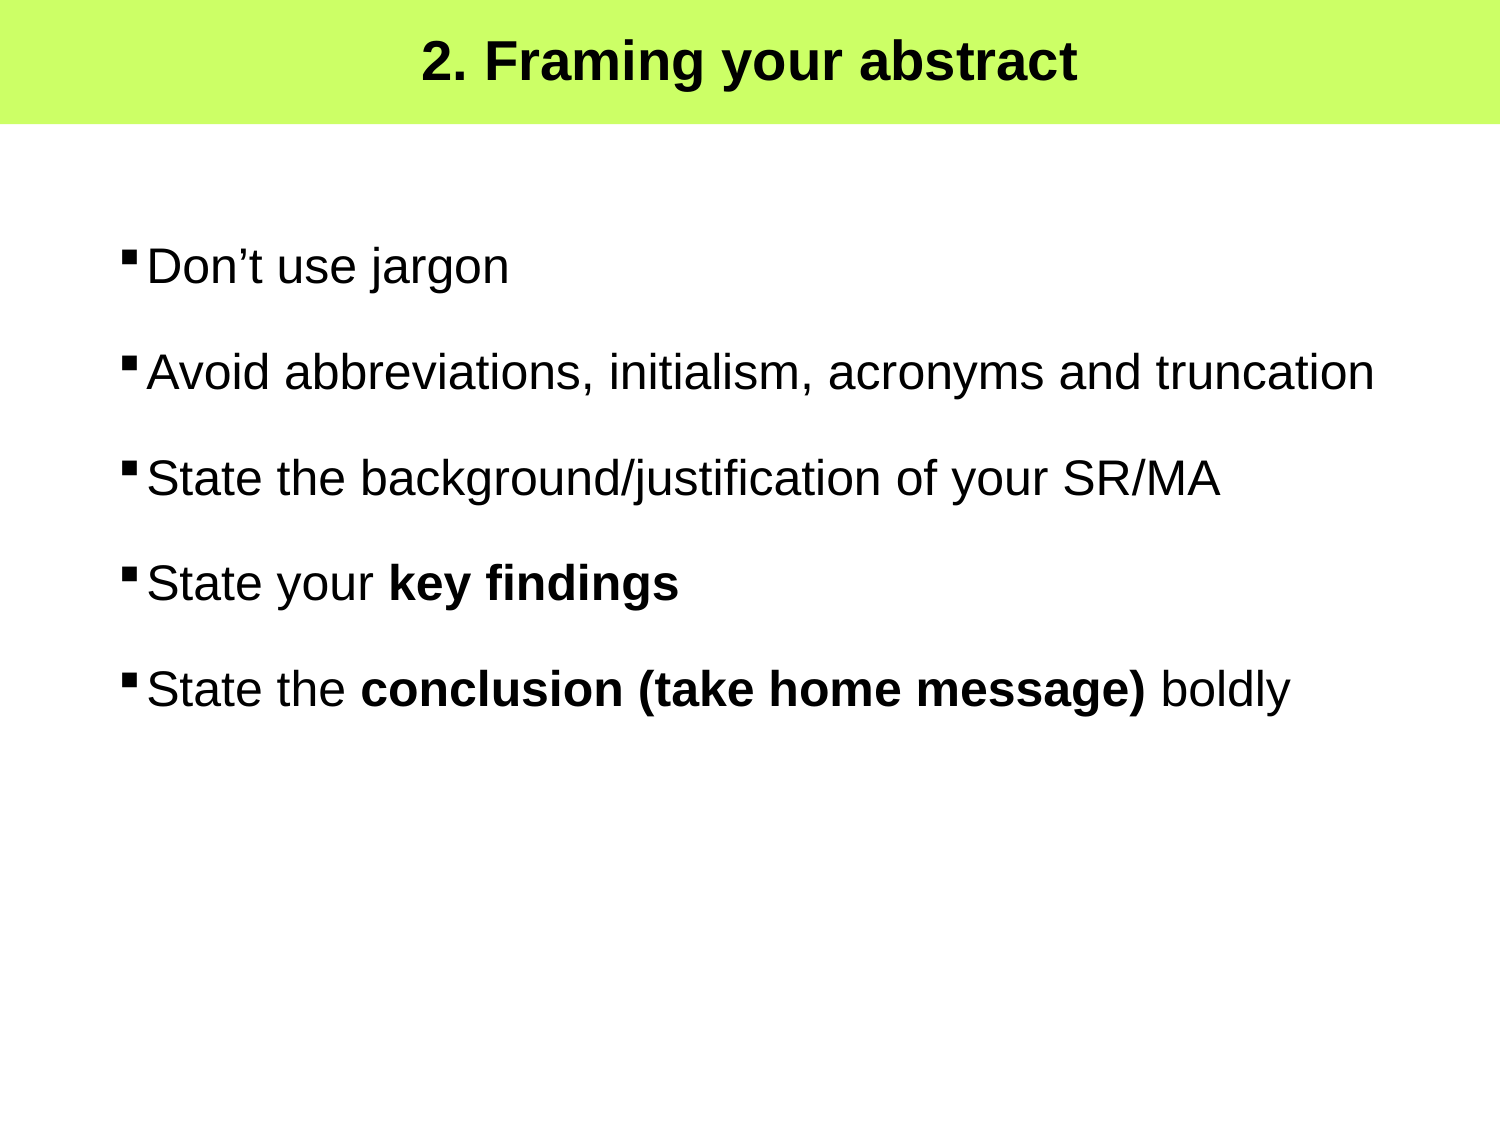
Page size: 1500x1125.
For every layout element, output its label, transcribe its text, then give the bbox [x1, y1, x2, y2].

title 2. Framing your abstract [0, 0, 1500, 125]
list Don’t use jargon Avoid abbreviations, initialism, acronyms and truncation State the background/justification of your SR/MA State your key findings State the conclusion (take home message) boldly [103, 196, 1454, 864]
